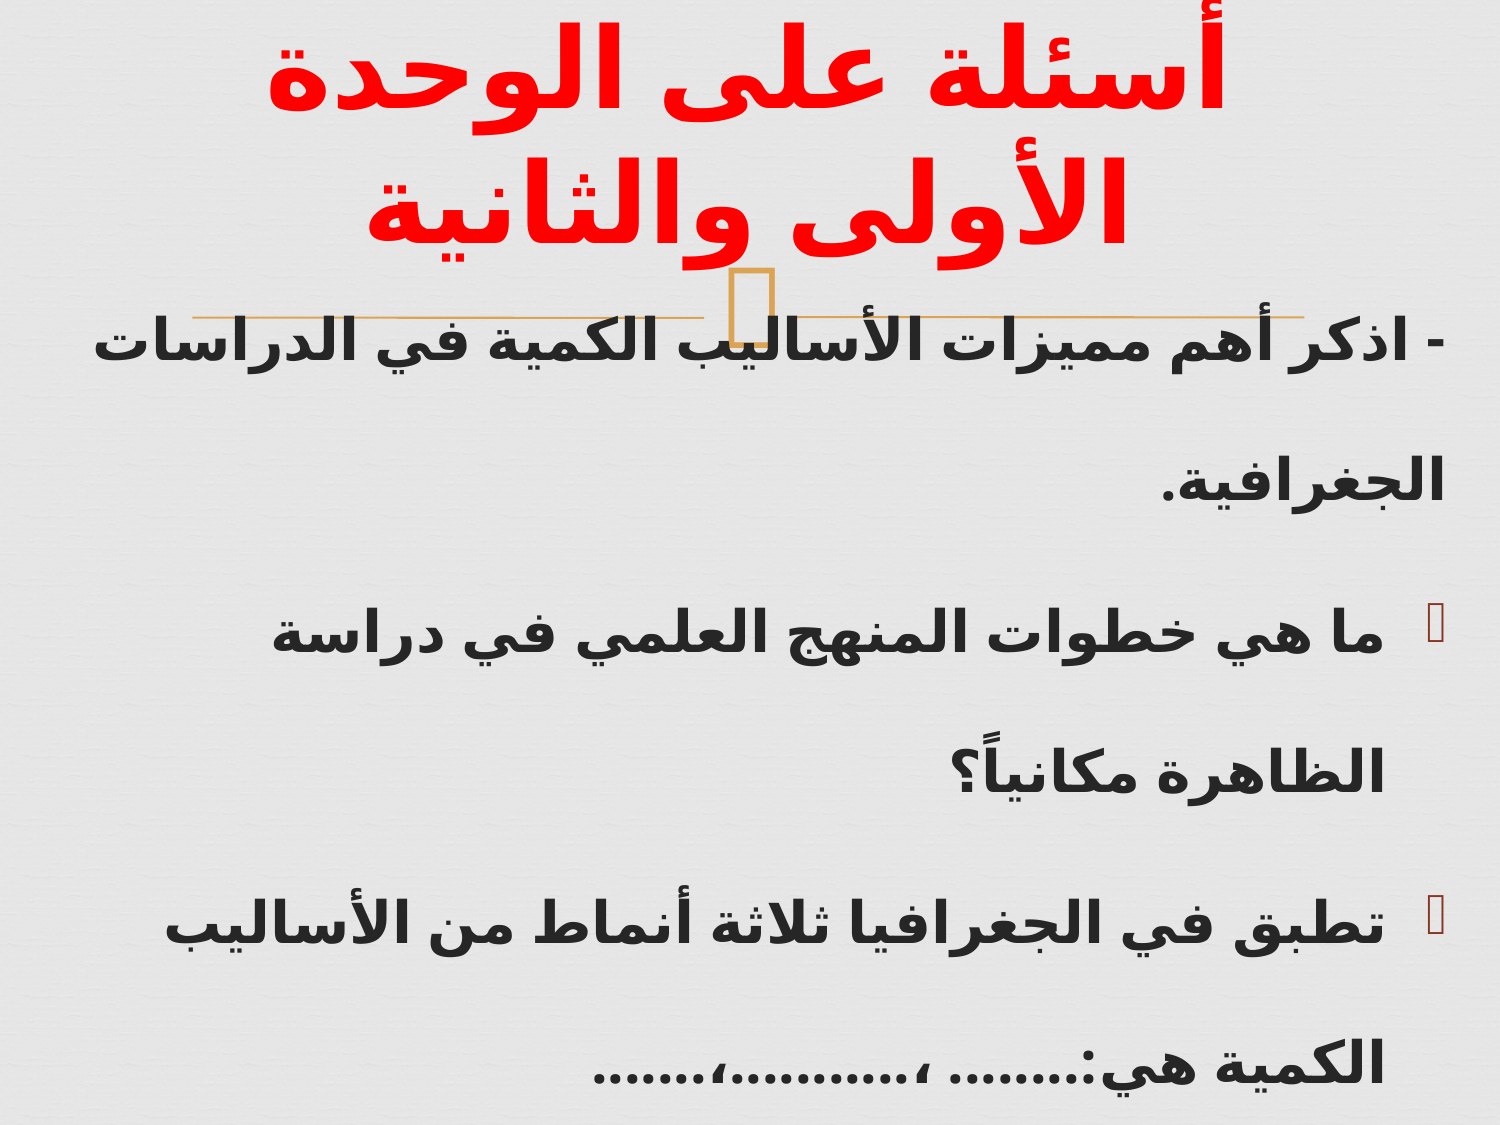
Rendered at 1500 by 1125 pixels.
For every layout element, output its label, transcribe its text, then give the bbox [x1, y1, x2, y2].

list - اذكر أهم مميزات الأساليب الكمية في الدراسات الجغرافية. ما هي خطوات المنهج العلمي في دراسة الظاهرة مكانياً؟ تطبق في الجغرافيا ثلاثة أنماط من الأساليب الكمية هي:........ ،...........،....... تستخدم الأساليب الكمية للوصول إلي أربعة أهداف محددة هي:............ ما العوامل التي ادت إلى تطور الأساليب الكمية في الجغرافيا ؟ [37, 224, 1463, 1100]
title أسئلة على الوحدة الأولى والثانية [112, 37, 1386, 225]
